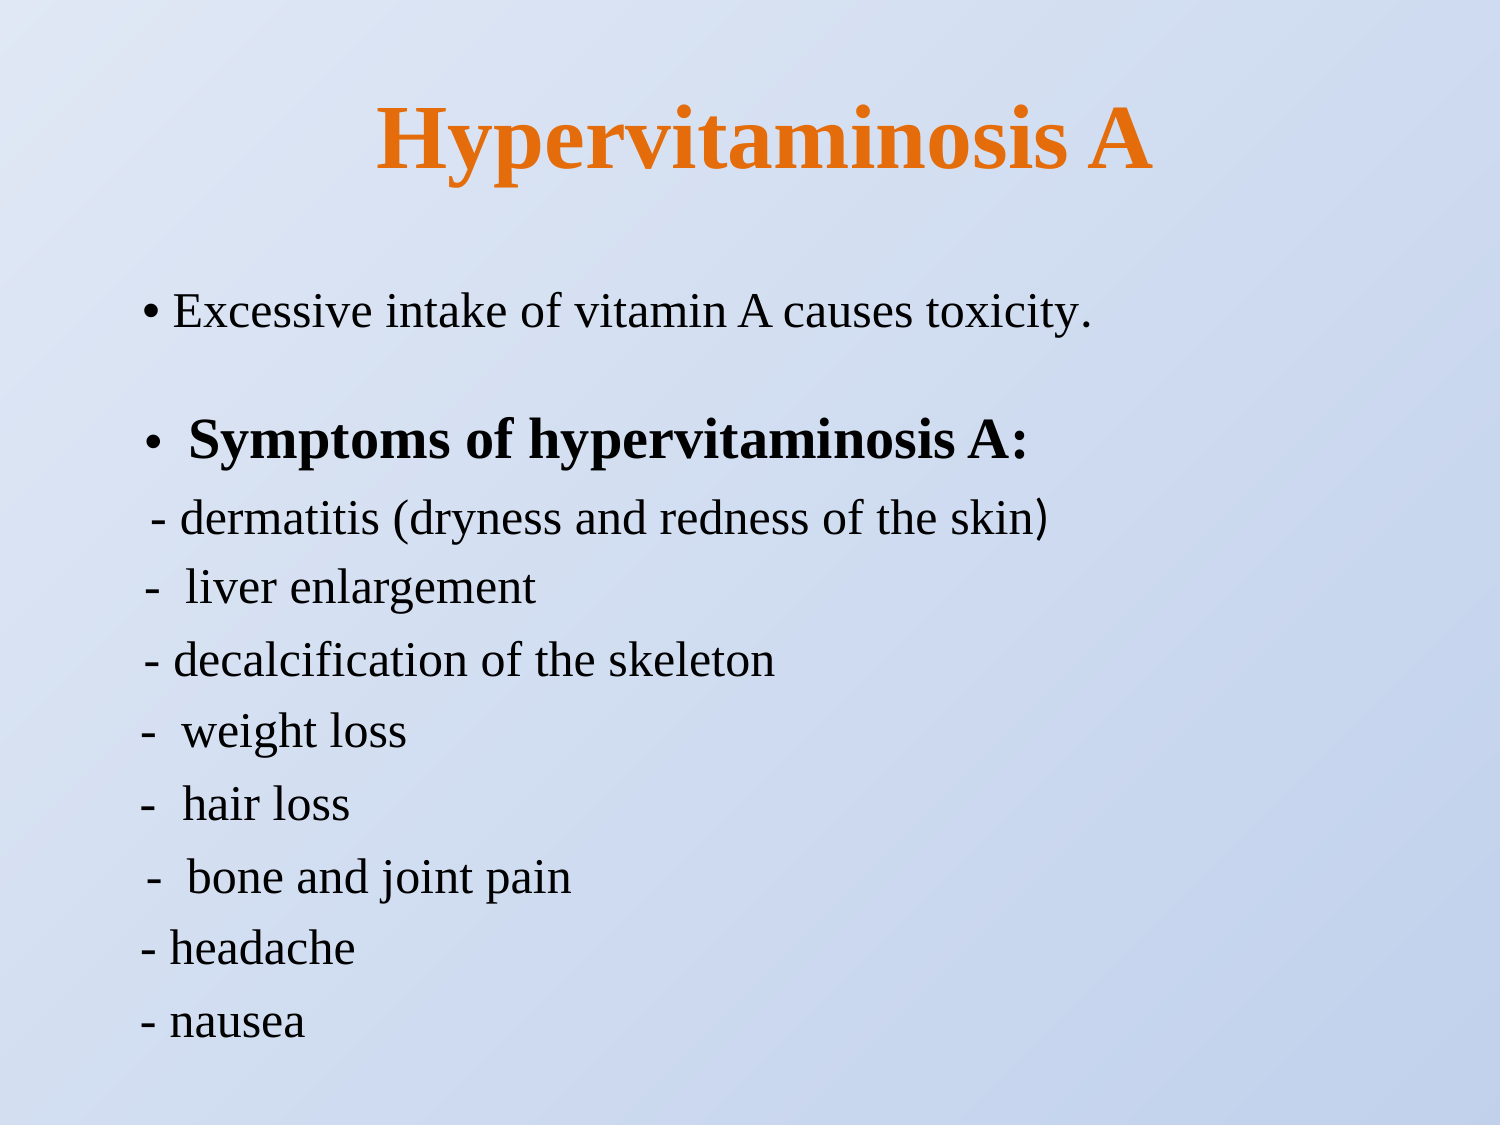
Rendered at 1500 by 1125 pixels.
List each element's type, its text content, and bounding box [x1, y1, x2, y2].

text_box • Symptoms of hypervitaminosis A: [144, 412, 1030, 528]
text_box - nausea [139, 989, 307, 1105]
text_box Hypervitaminosis A [289, 81, 1155, 293]
text_box - bone and joint pain [145, 845, 573, 961]
text_box - liver enlargement [144, 556, 537, 629]
text_box • Excessive intake of vitamin A causes toxicity. [142, 279, 1093, 396]
text_box - hair loss [139, 772, 364, 888]
text_box - decalcification of the skeleton [143, 629, 777, 745]
text_box - weight loss [139, 699, 408, 816]
text_box - dermatitis (dryness and redness of the skin) [150, 487, 1050, 603]
text_box - headache [139, 916, 357, 1090]
